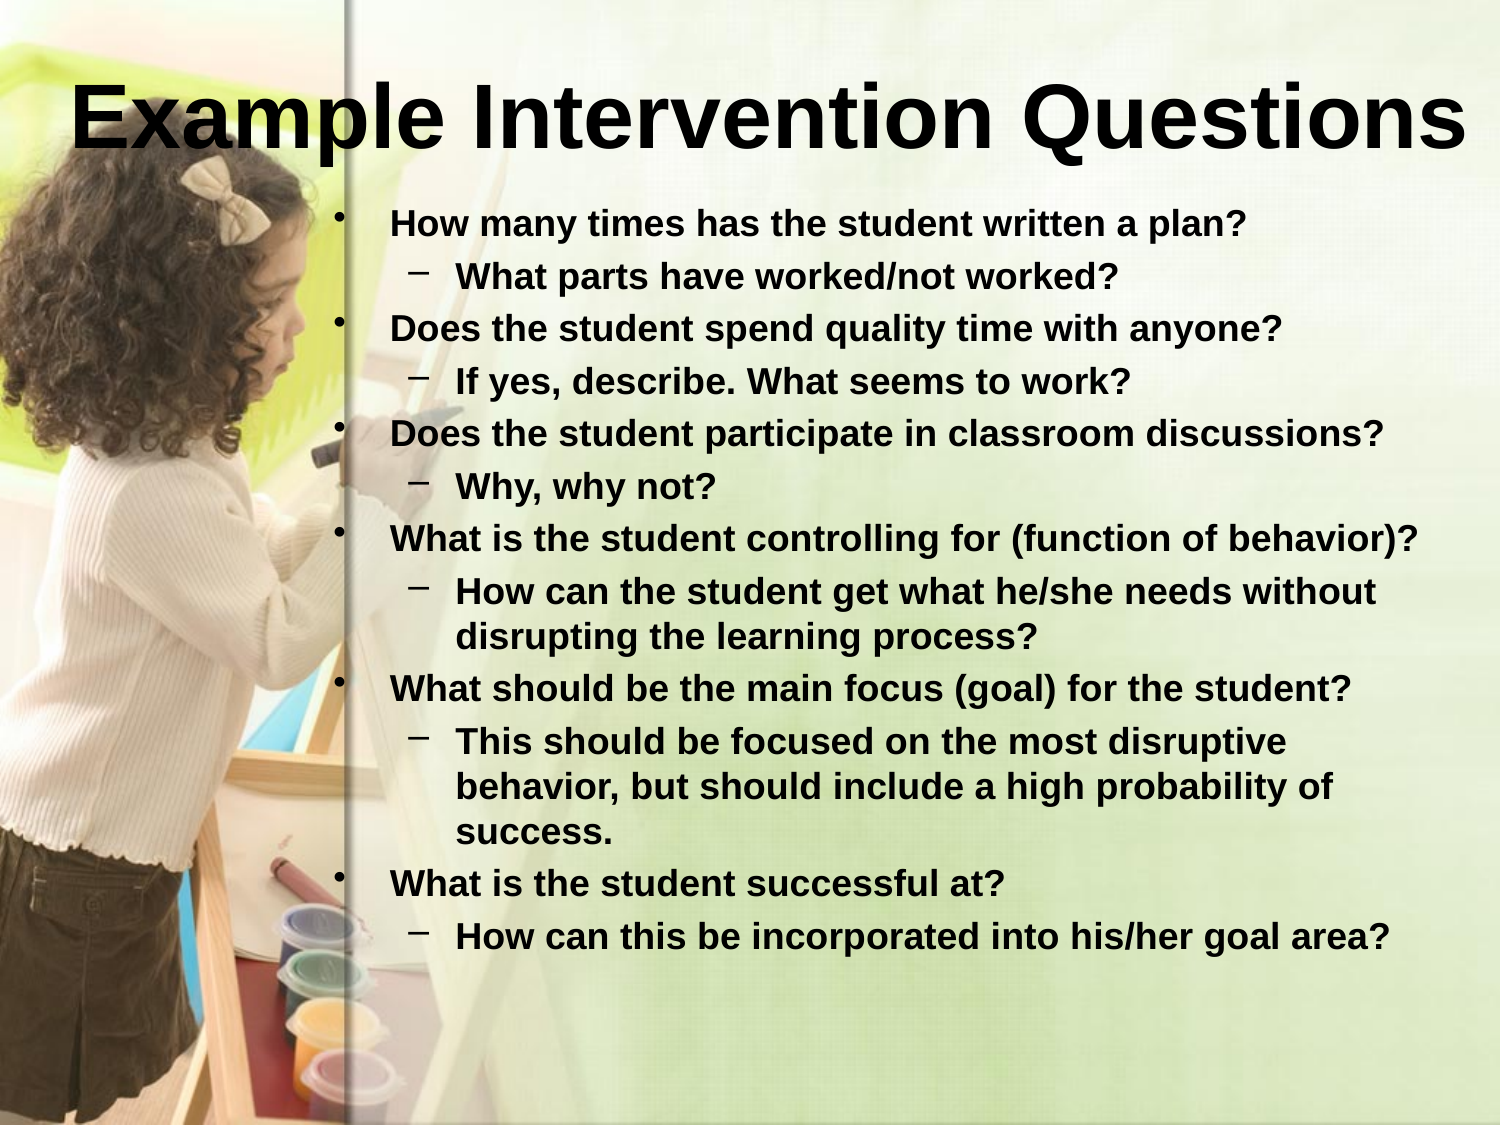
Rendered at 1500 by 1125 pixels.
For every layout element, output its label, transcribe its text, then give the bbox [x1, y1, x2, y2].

title Example Intervention Questions [45, 35, 1496, 187]
list How many times has the student written a plan? What parts have worked/not worked? Does the student spend quality time with anyone? If yes, describe. What seems to work? Does the student participate in classroom discussions? Why, why not? What is the student controlling for (function of behavior)? How can the student get what he/she needs without disrupting the learning process? What should be the main focus (goal) for the student? This should be focused on the most disruptive behavior, but should include a high probability of success. What is the student successful at? How can this be incorporated into his/her goal area? [318, 191, 1441, 942]
picture [0, 0, 1500, 1125]
